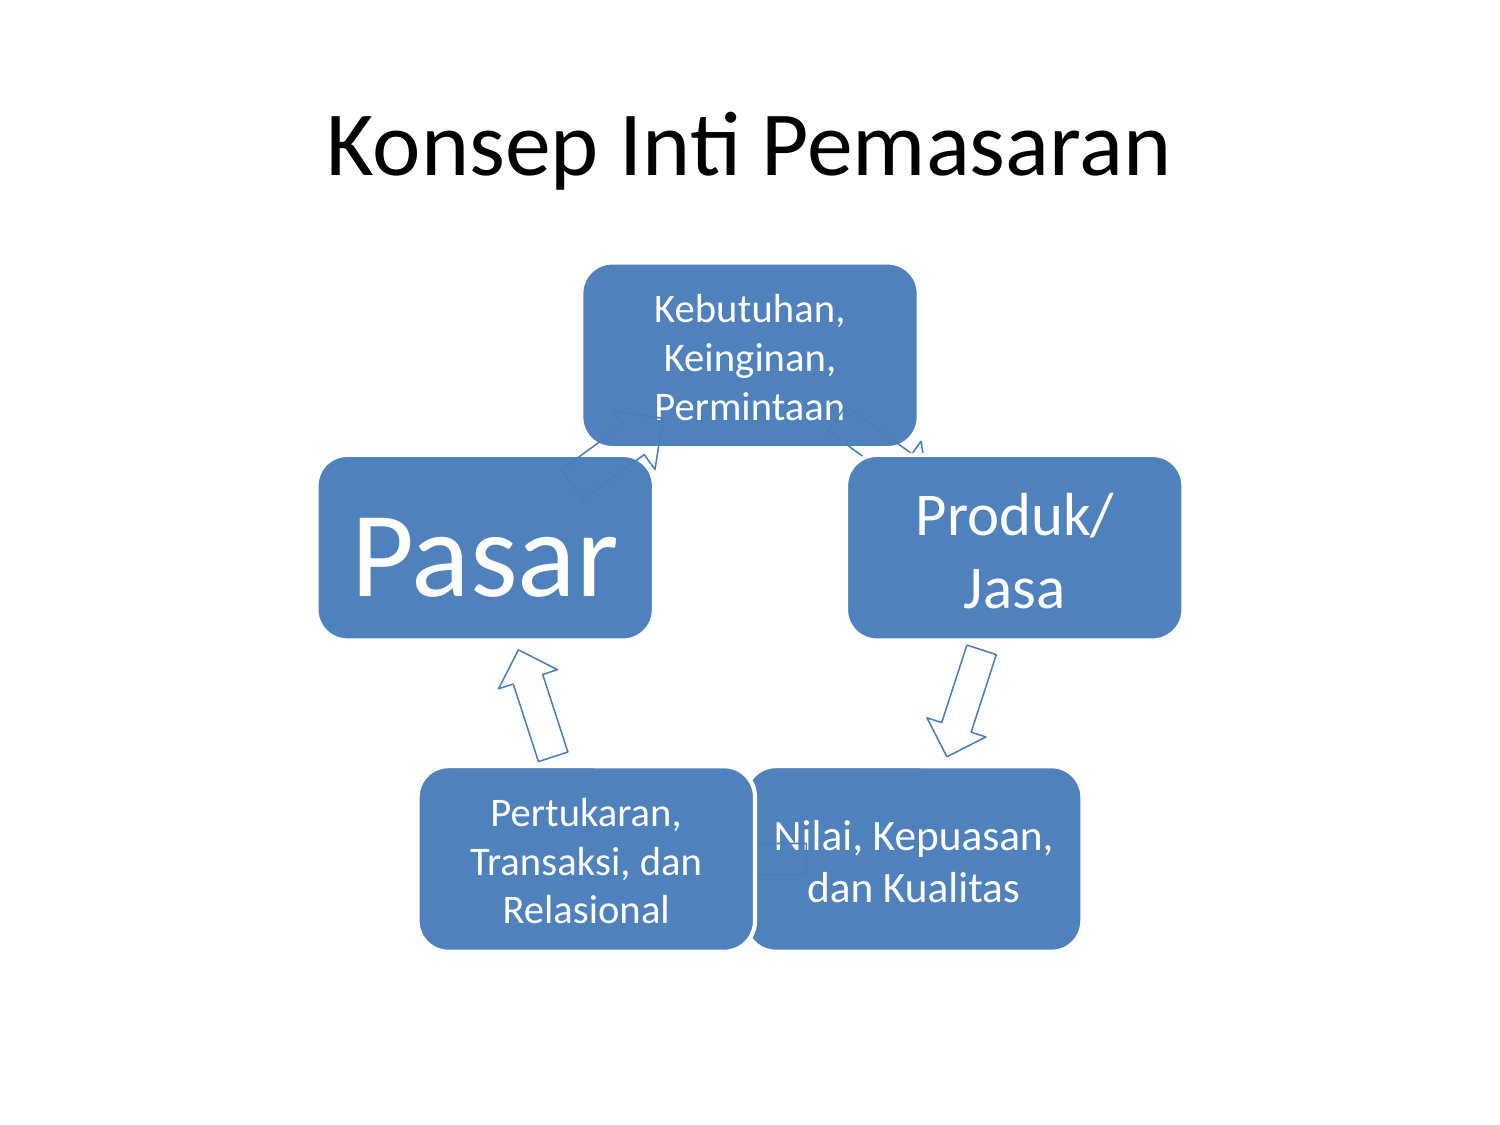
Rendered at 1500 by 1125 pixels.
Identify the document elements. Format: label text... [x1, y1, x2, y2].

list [74, 262, 1426, 1006]
title Konsep Inti Pemasaran [75, 45, 1425, 233]
